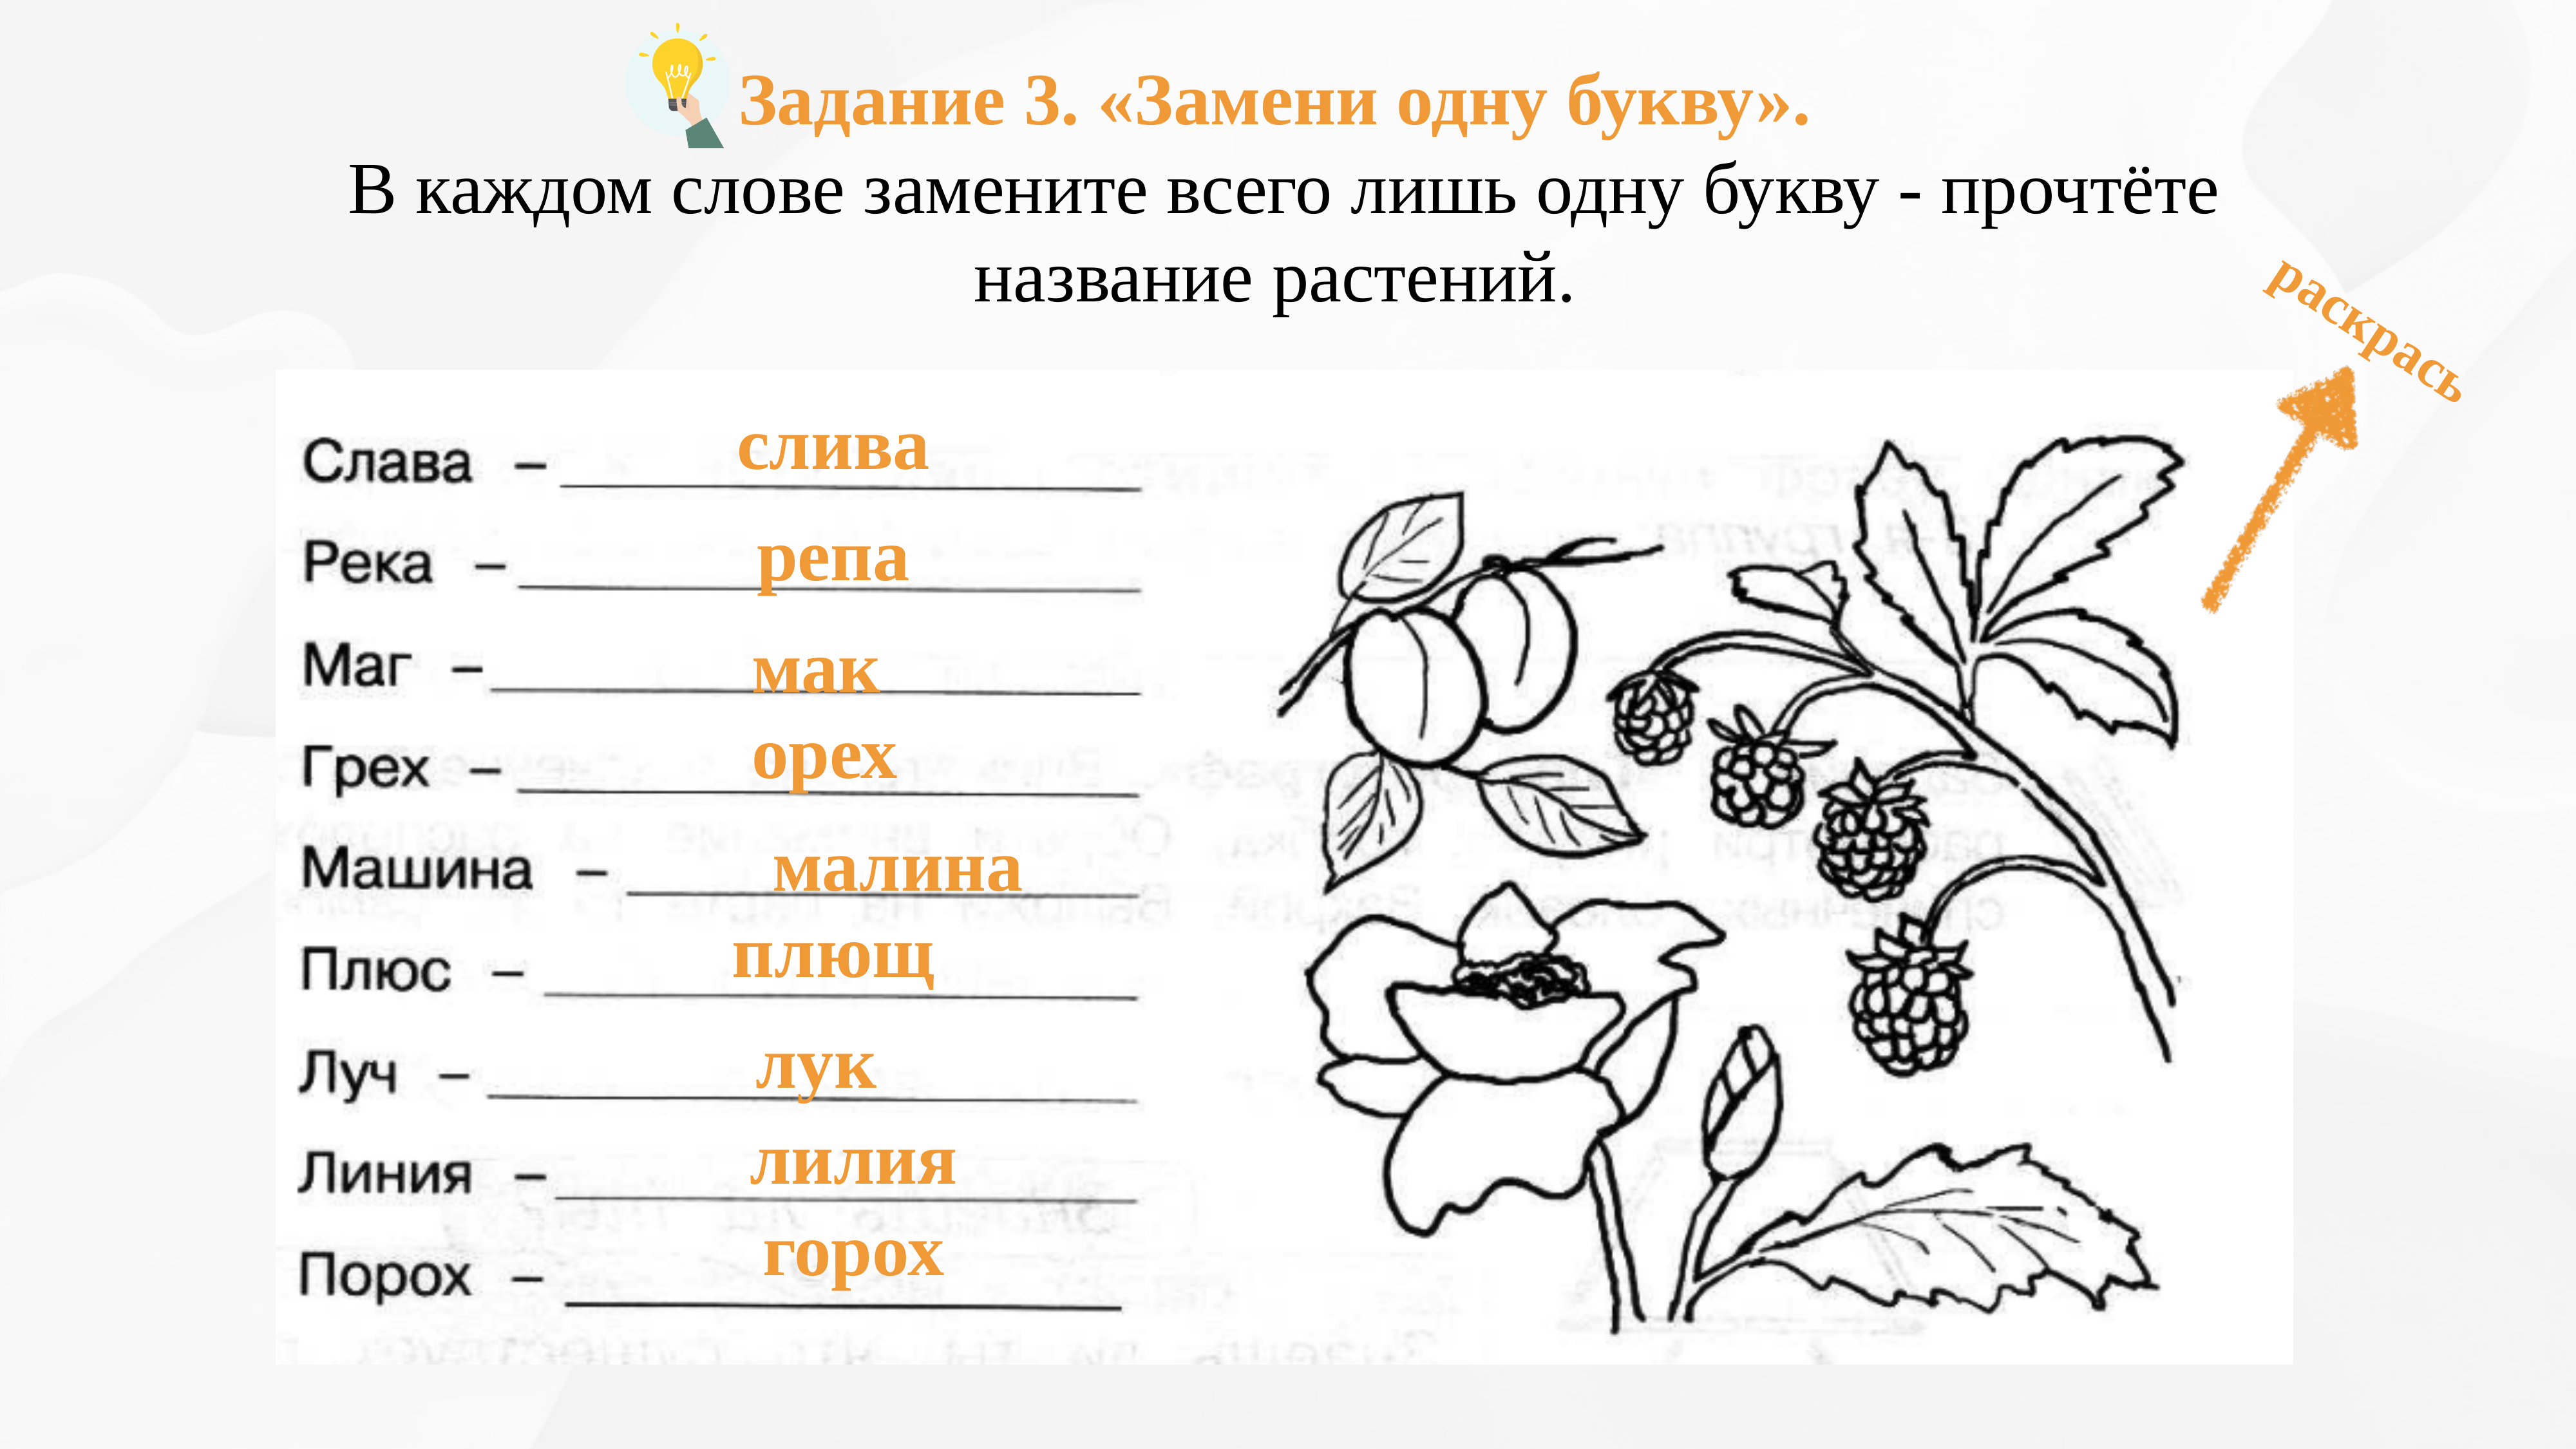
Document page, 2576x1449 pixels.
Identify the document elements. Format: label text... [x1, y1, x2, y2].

picture [0, 0, 2576, 1449]
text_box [2112, 187, 2466, 619]
text_box Задание 3. «Замени одну букву». В каждом слове замените всего лишь одну букву - прочтёте название растений. [248, 47, 2321, 321]
